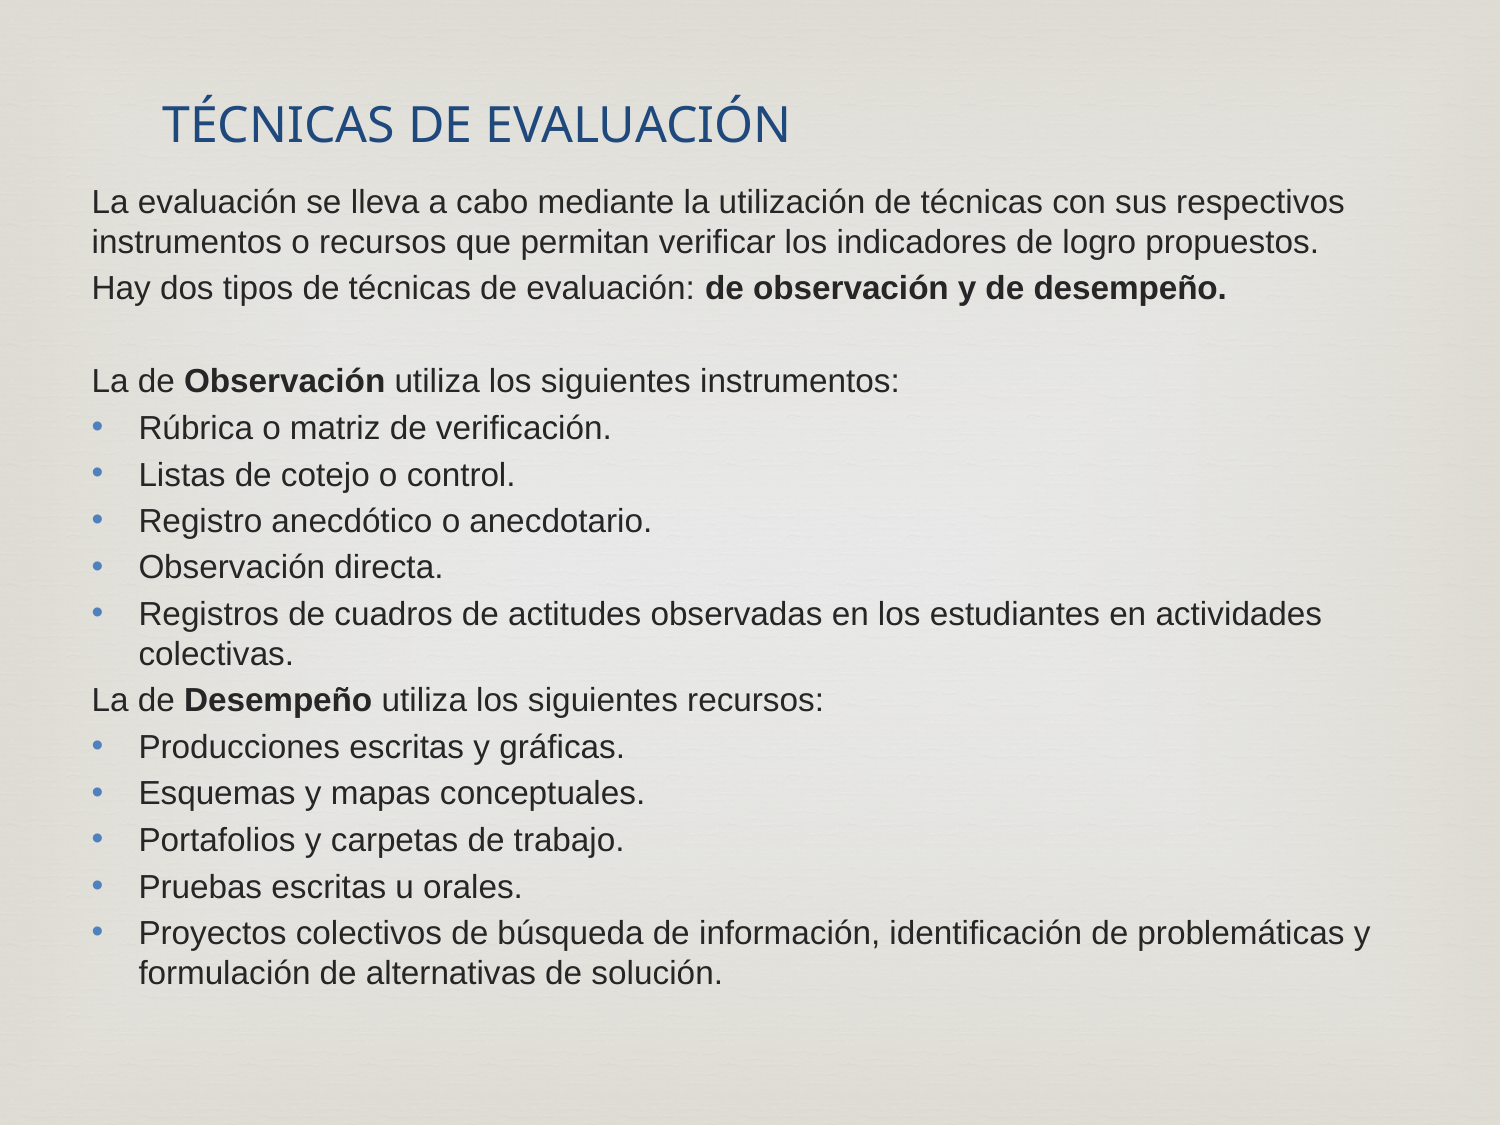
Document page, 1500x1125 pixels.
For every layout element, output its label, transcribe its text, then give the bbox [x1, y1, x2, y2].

list La evaluación se lleva a cabo mediante la utilización de técnicas con sus respectivos instrumentos o recursos que permitan verificar los indicadores de logro propuestos. Hay dos tipos de técnicas de evaluación: de observación y de desempeño. La de Observación utiliza los siguientes instrumentos: Rúbrica o matriz de verificación. Listas de cotejo o control. Registro anecdótico o anecdotario. Observación directa. Registros de cuadros de actitudes observadas en los estudiantes en actividades colectivas. La de Desempeño utiliza los siguientes recursos: Producciones escritas y gráficas. Esquemas y mapas conceptuales. Portafolios y carpetas de trabajo. Pruebas escritas u orales. Proyectos colectivos de búsqueda de información, identificación de problemáticas y formulación de alternativas de solución. [76, 172, 1436, 1059]
title TÉCNICAS DE EVALUACIÓN [147, 66, 1422, 172]
